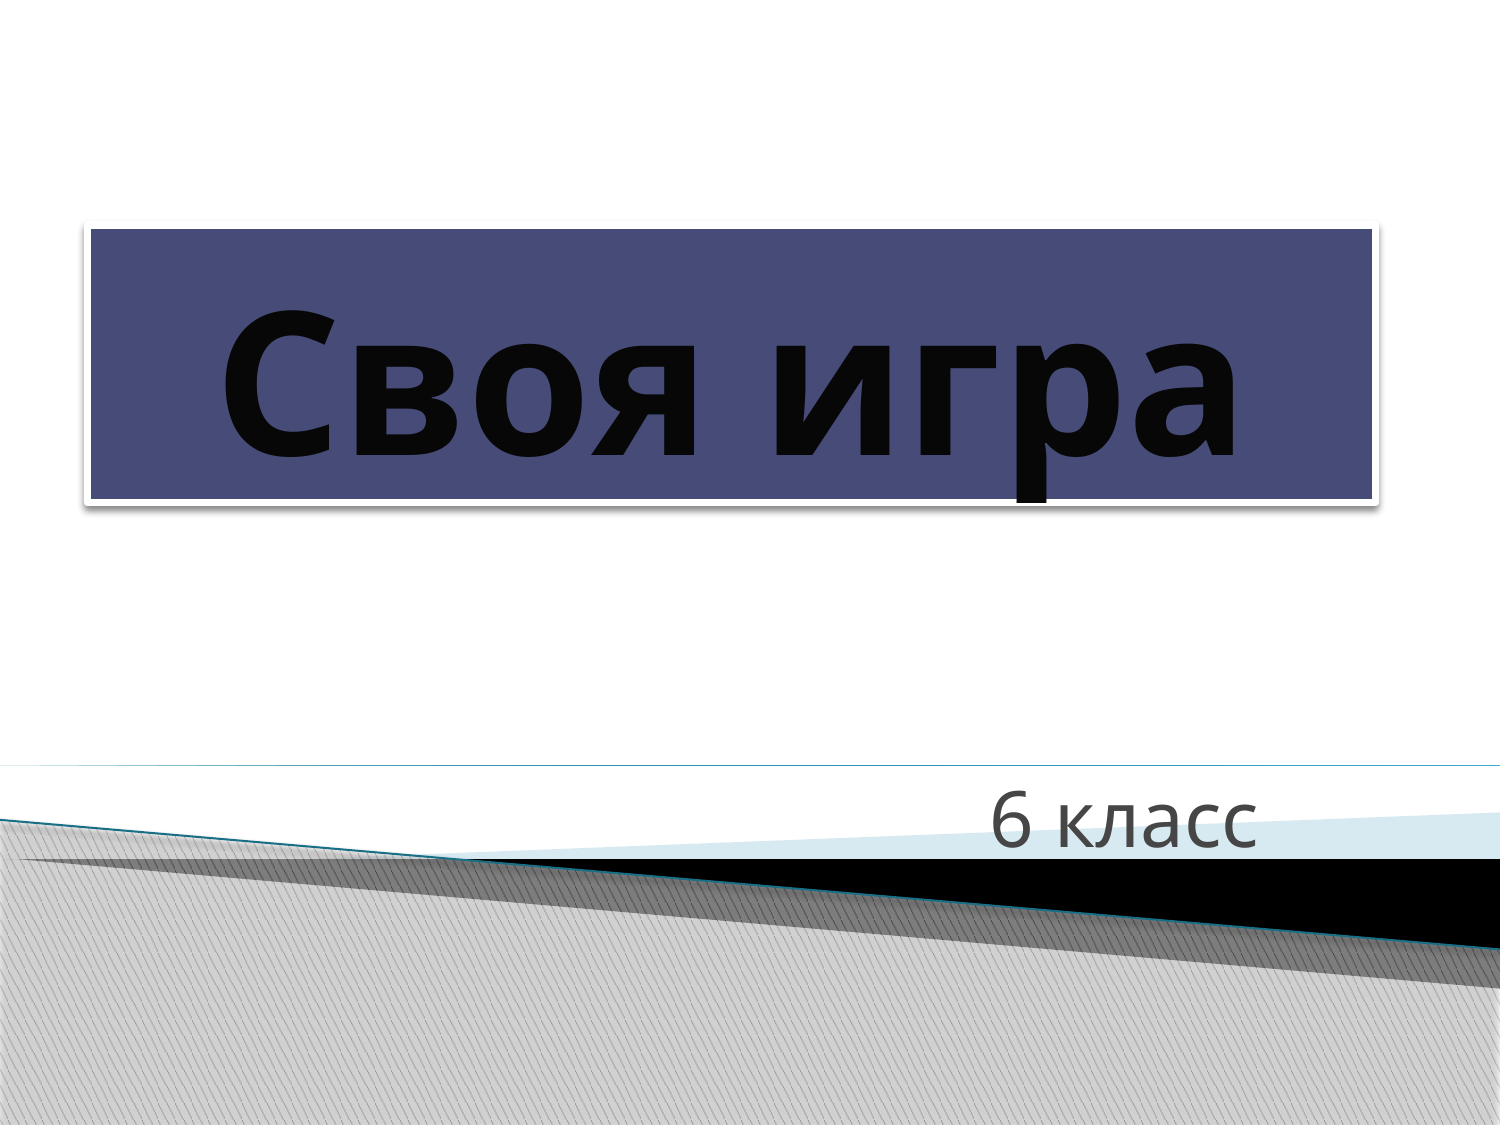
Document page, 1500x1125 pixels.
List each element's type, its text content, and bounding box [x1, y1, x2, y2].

picture [5, 859, 1500, 989]
title Своя игра [84, 221, 1379, 506]
subtitle 6 класс [925, 761, 1275, 925]
